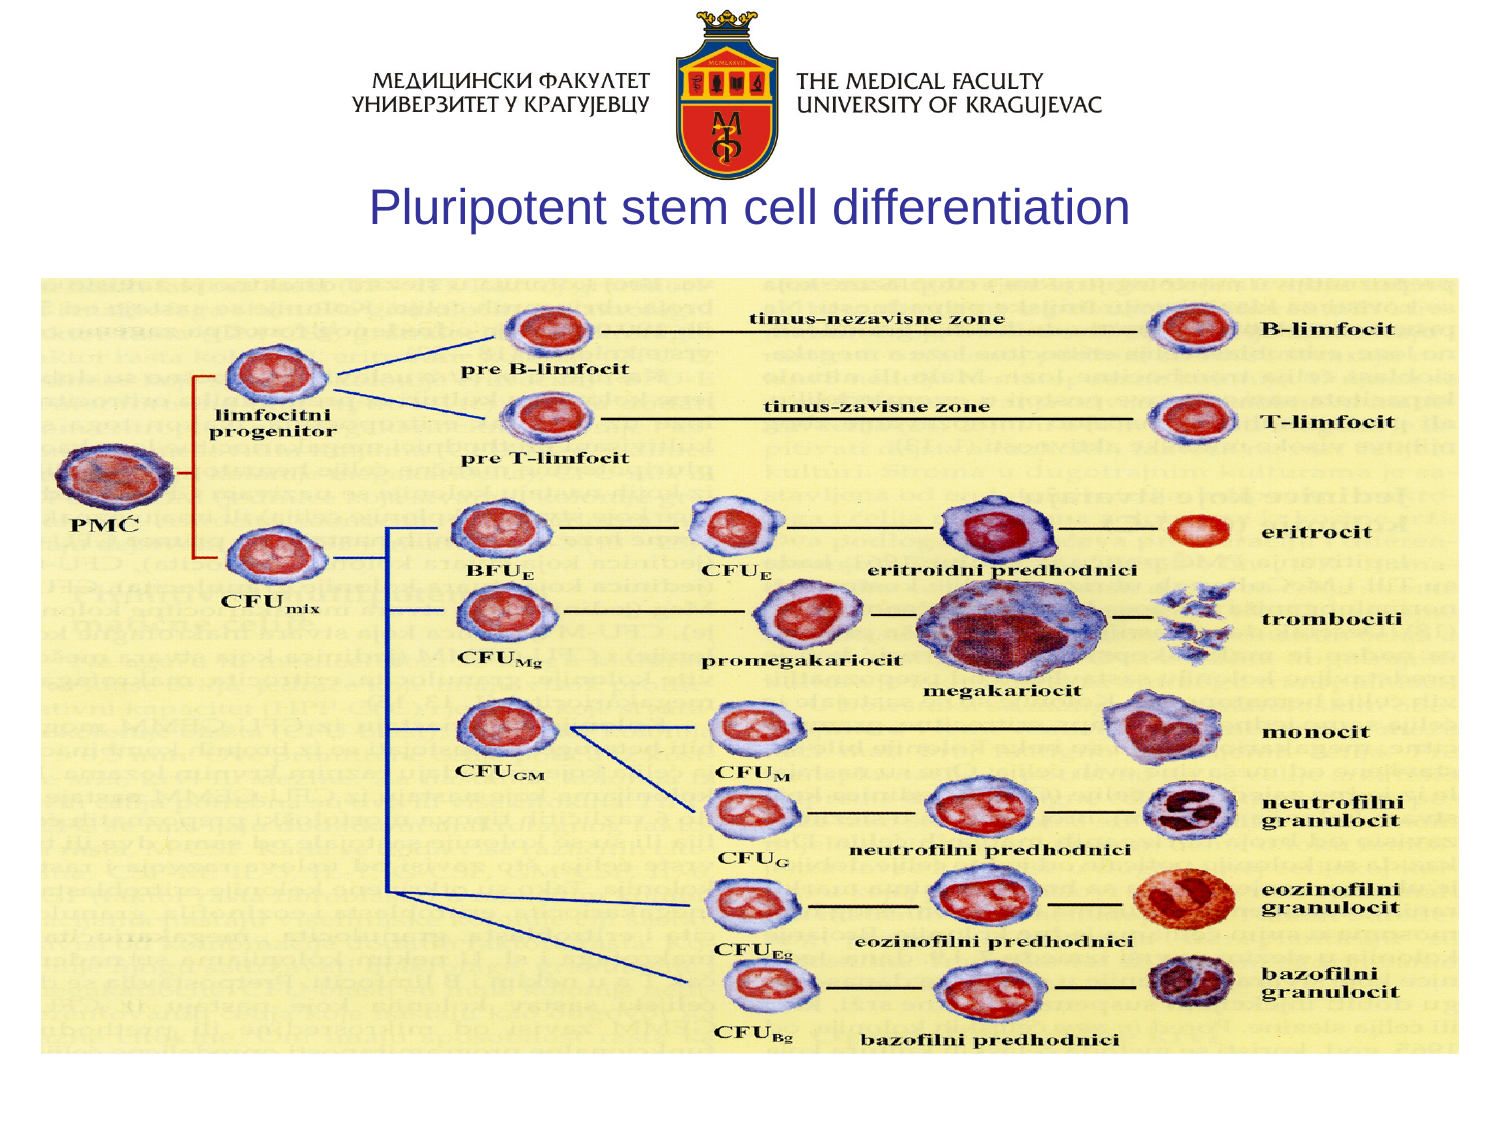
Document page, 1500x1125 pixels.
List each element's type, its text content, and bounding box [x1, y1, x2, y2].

picture [328, 0, 1125, 173]
picture [40, 278, 1460, 1054]
title Pluripotent stem cell differentiation [74, 173, 1426, 236]
